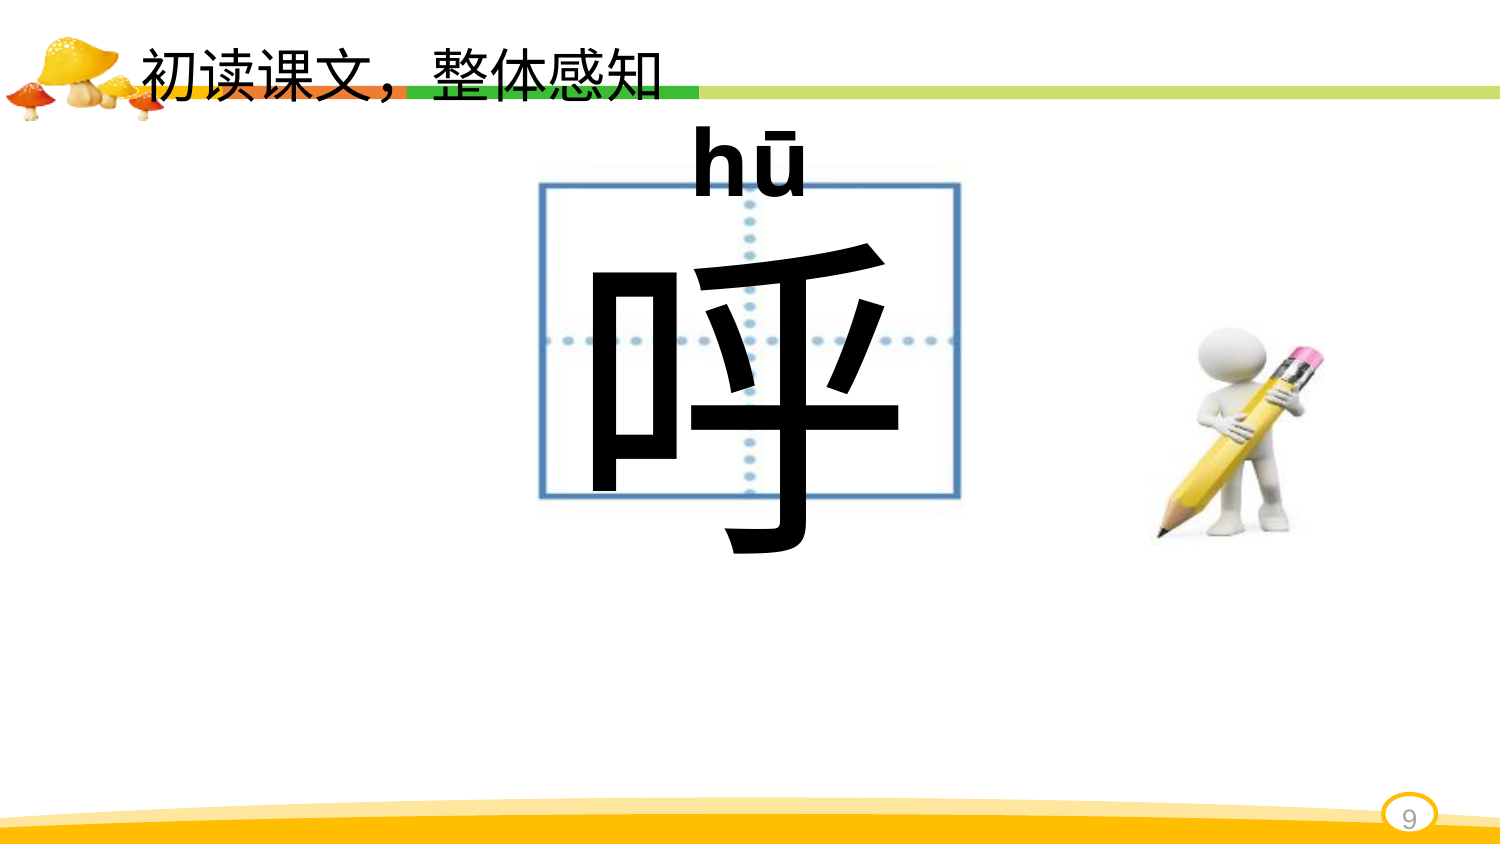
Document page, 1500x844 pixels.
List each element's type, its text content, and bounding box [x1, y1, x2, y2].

text_box hū [604, 97, 896, 165]
text_box 呼 [553, 516, 953, 605]
picture [1124, 322, 1362, 546]
text_box 初读课文，整体感知 [125, 32, 680, 117]
picture [513, 165, 987, 516]
picture [6, 37, 164, 121]
